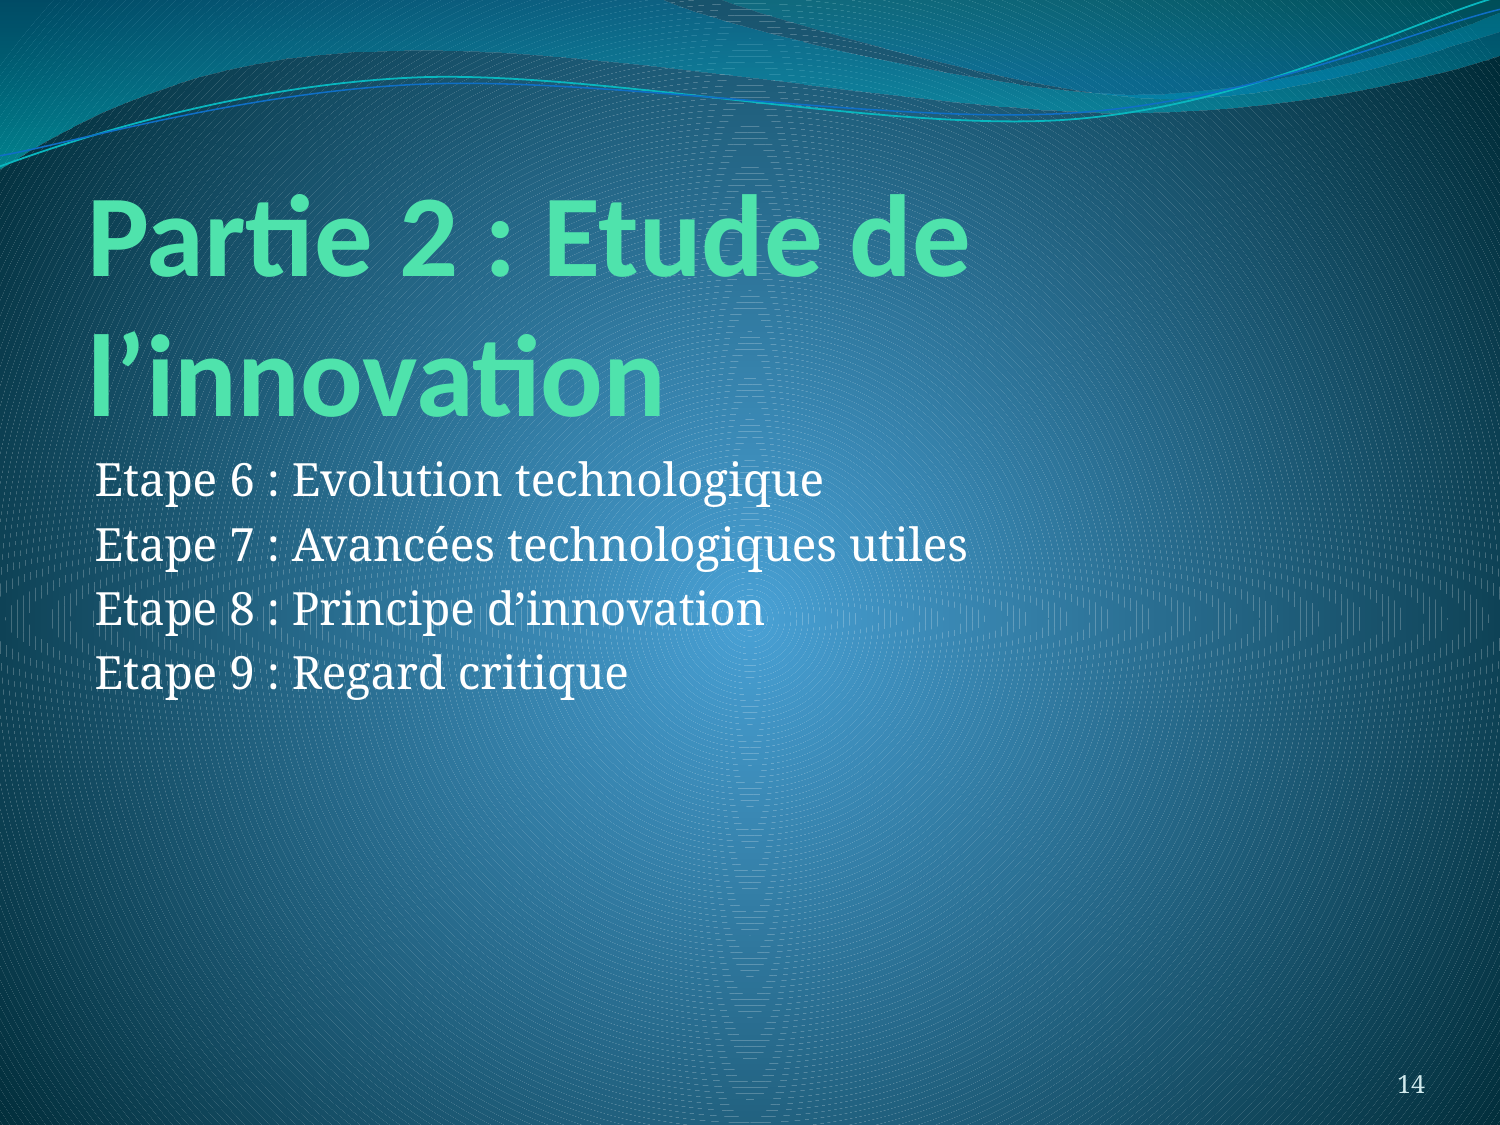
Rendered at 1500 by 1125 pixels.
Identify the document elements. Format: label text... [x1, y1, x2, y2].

title Partie 2 : Etude de l’innovation [86, 216, 1362, 440]
list Etape 6 : Evolution technologique Etape 7 : Avancées technologiques utiles Etape 8 : Principe d’innovation Etape 9 : Regard critique [86, 443, 1362, 964]
slide_number 14 [1299, 1042, 1425, 1103]
